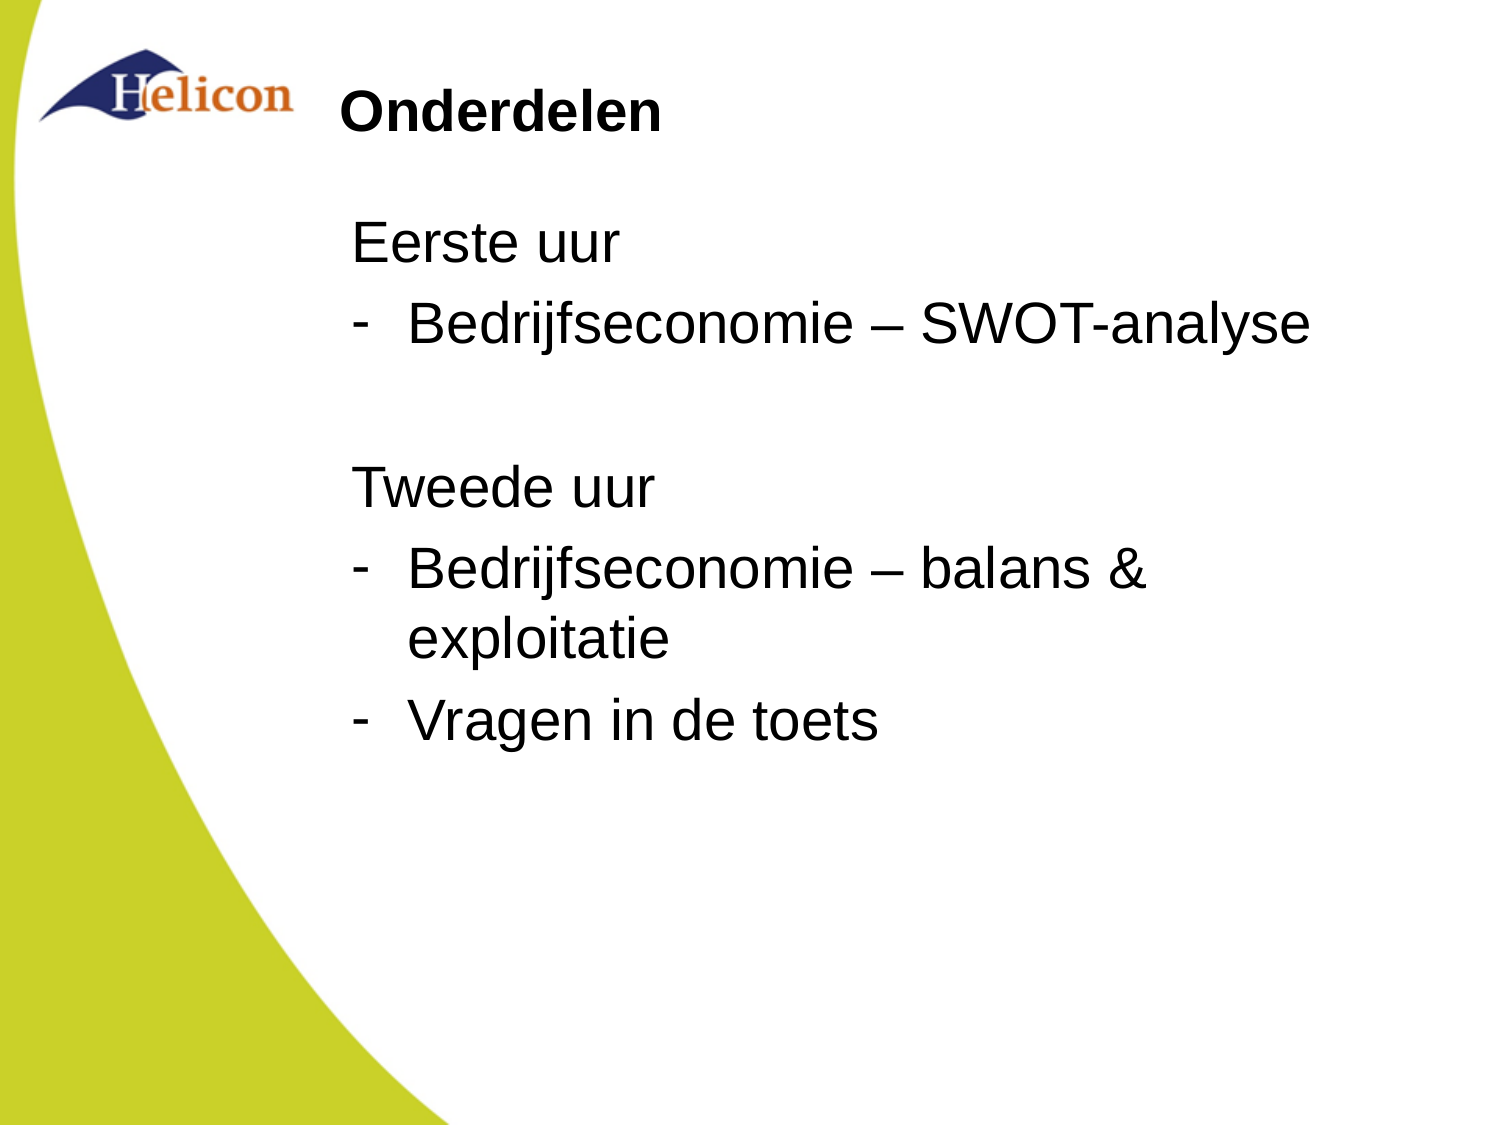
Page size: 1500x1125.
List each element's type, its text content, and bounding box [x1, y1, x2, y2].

list Eerste uur Bedrijfseconomie – SWOT-analyse Tweede uur Bedrijfseconomie – balans & exploitatie Vragen in de toets [336, 196, 1425, 1005]
title Onderdelen [324, 54, 1415, 161]
picture [0, 0, 1500, 1125]
